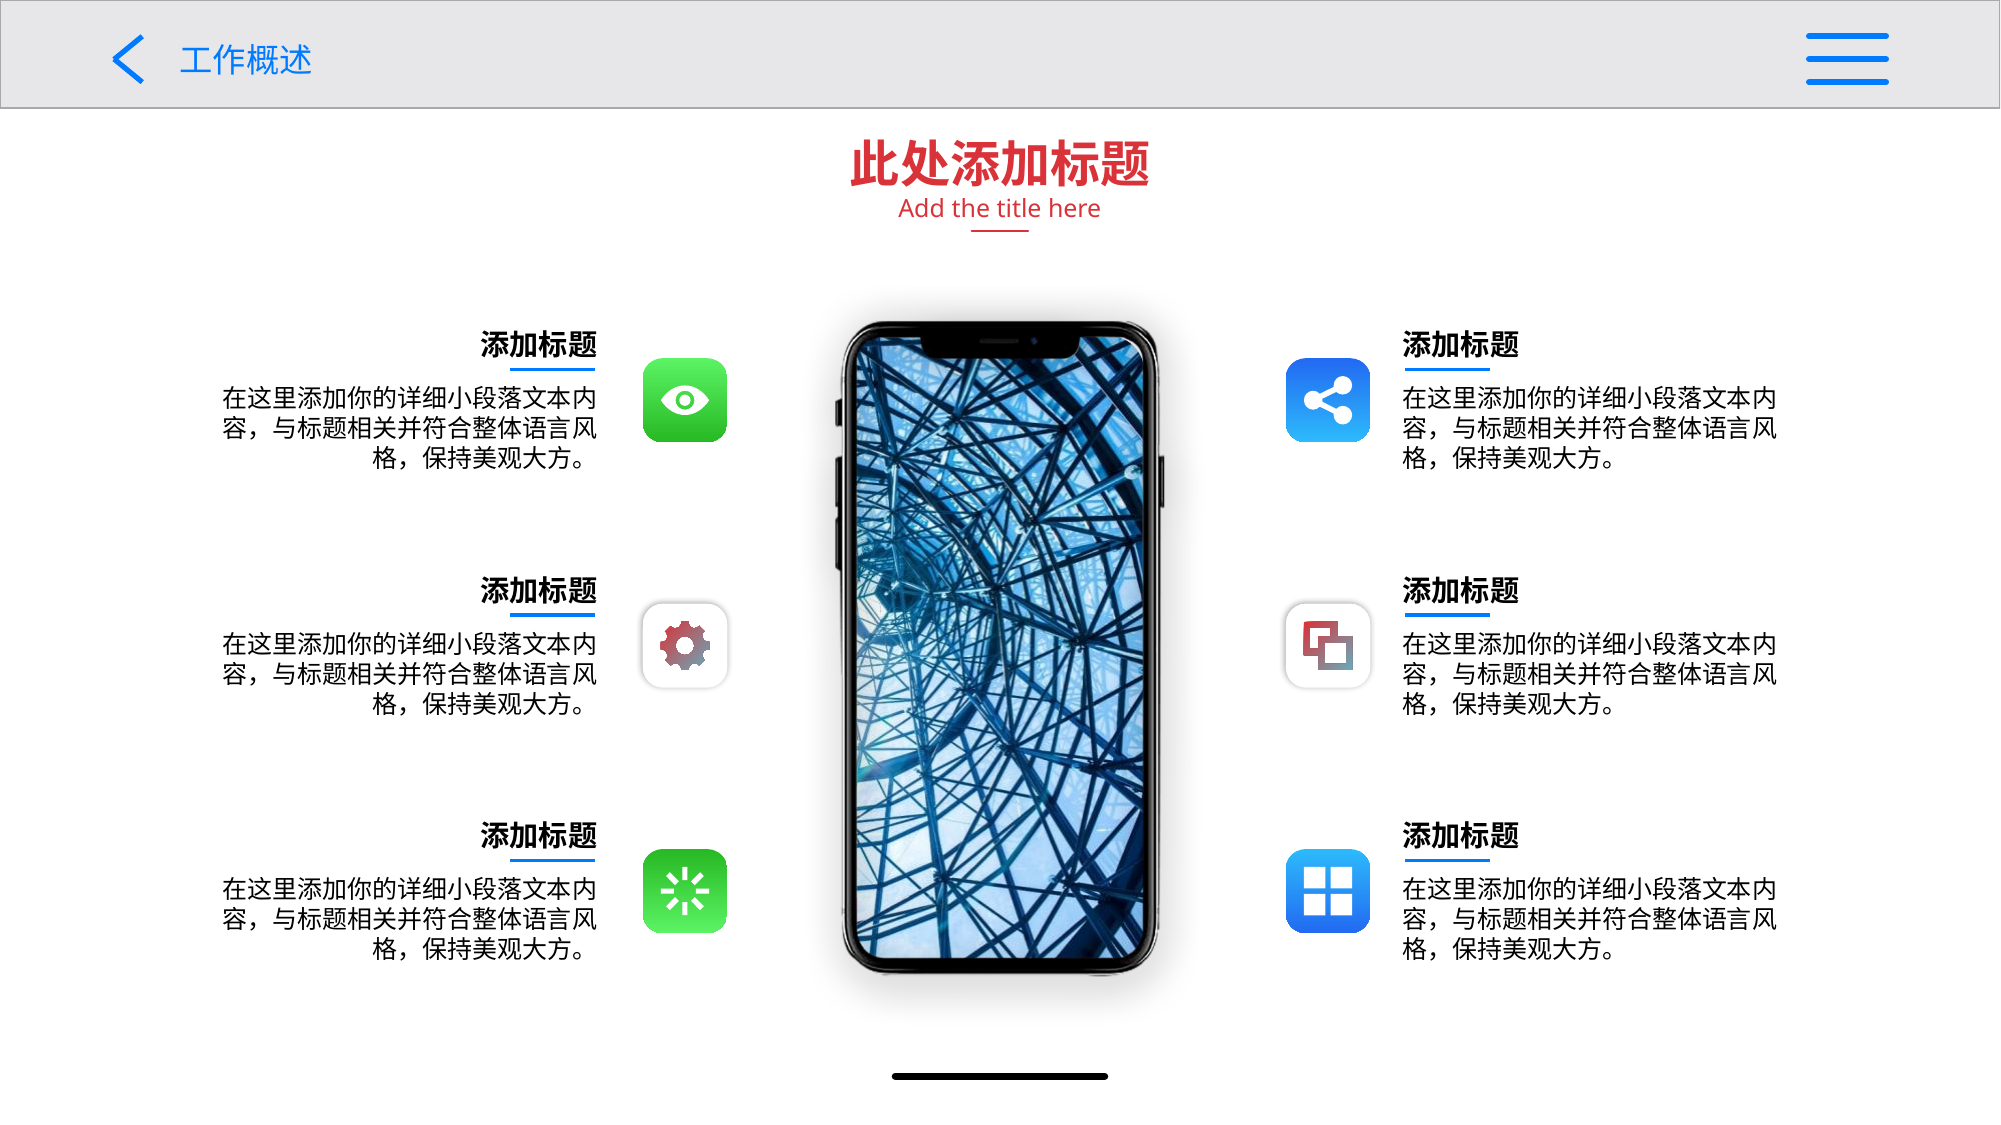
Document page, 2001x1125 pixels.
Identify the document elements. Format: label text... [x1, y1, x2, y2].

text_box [642, 849, 728, 934]
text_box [1285, 849, 1371, 934]
text_box 此处添加标题 Add the title here [786, 124, 1214, 230]
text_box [197, 564, 613, 727]
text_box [1387, 564, 1803, 727]
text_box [1387, 809, 1803, 973]
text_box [1285, 603, 1371, 688]
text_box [197, 809, 613, 973]
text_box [197, 319, 613, 482]
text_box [1285, 358, 1371, 443]
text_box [642, 603, 728, 688]
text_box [642, 358, 728, 443]
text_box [1387, 319, 1803, 482]
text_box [782, 288, 1218, 1009]
